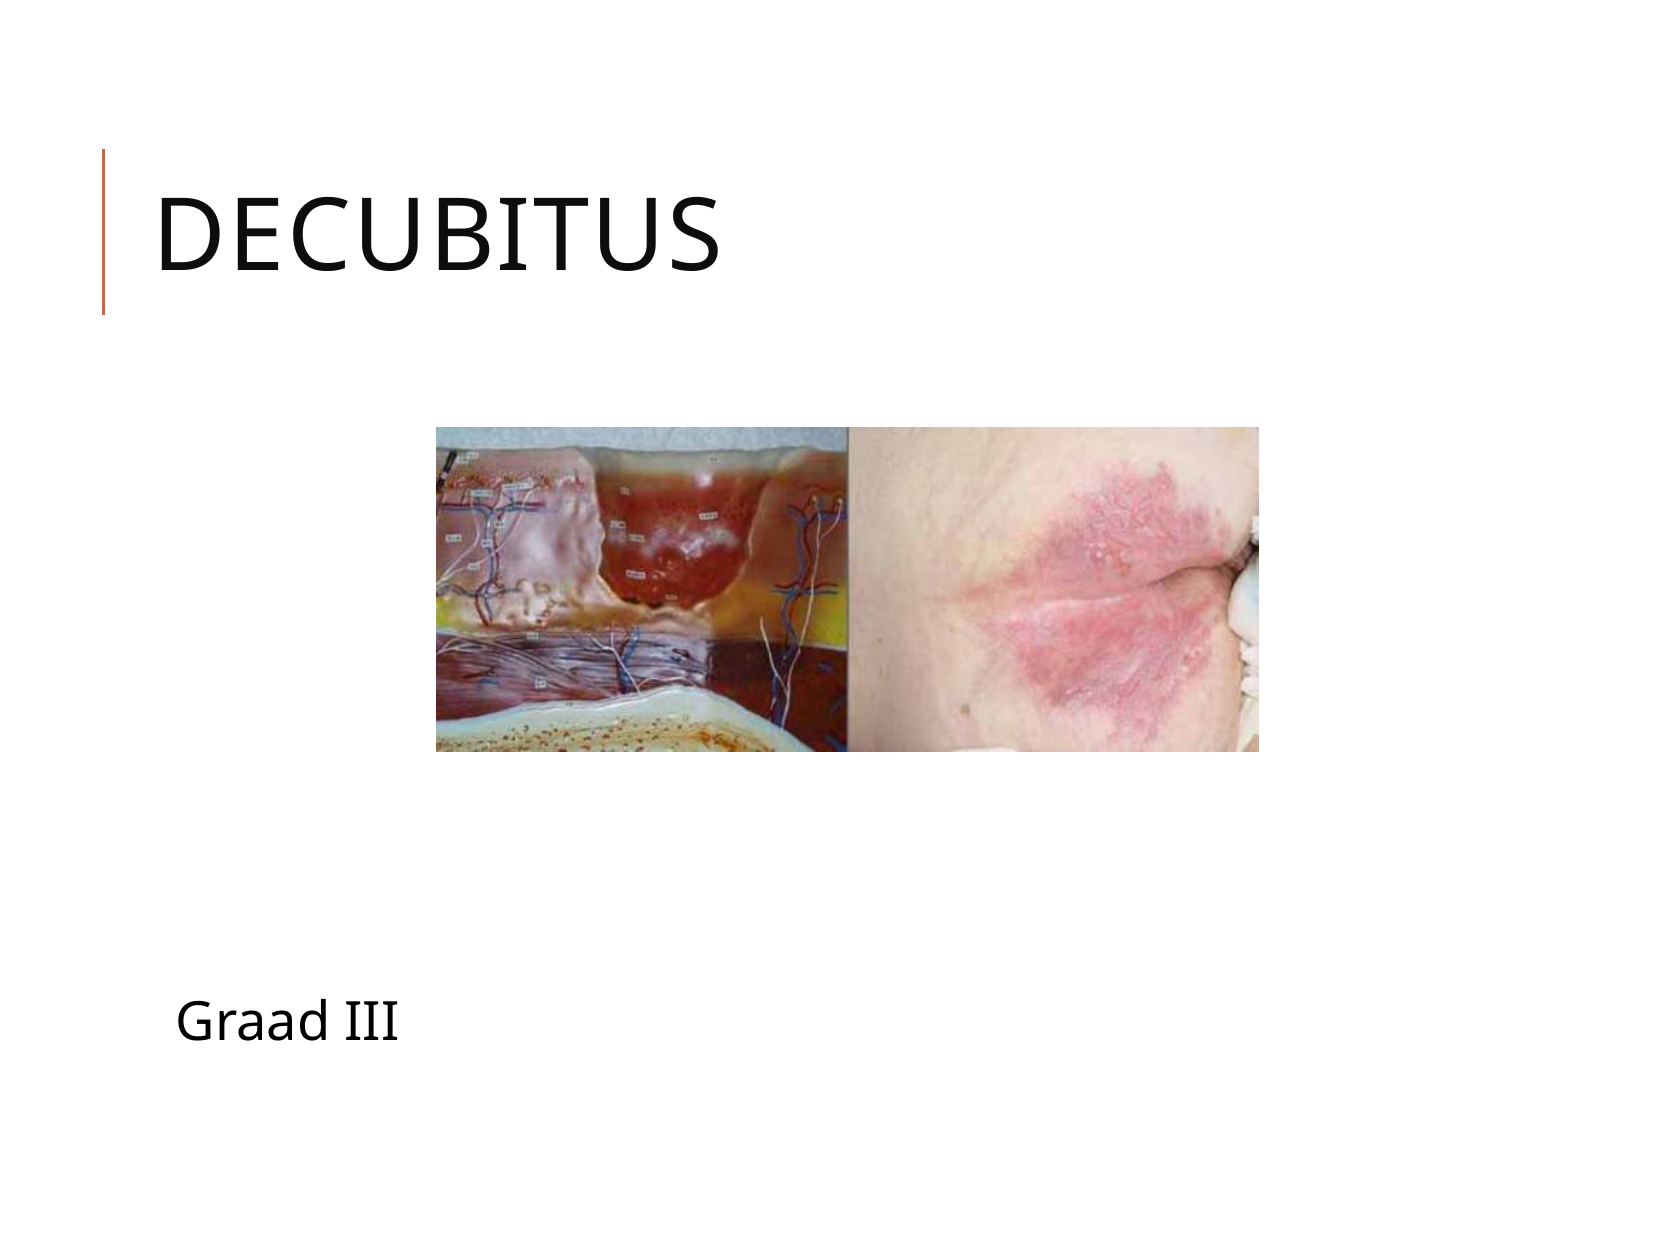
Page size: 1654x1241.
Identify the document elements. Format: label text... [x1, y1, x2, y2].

list Graad III [151, 986, 1543, 1101]
title DECUBITUS [137, 137, 1572, 345]
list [435, 426, 1259, 752]
